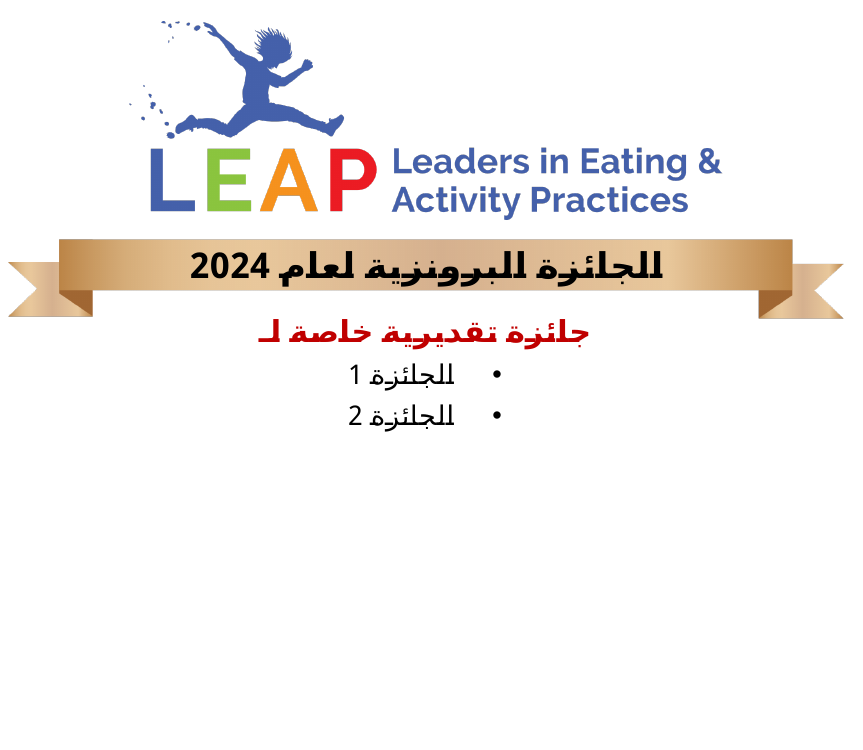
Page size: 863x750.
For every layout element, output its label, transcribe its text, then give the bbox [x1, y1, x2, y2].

list جائزة تقديرية خاصة لـ الجائزة 1 الجائزة 2 [92, 309, 758, 604]
title الجائزة البرونزية لعام 2024 [65, 240, 788, 294]
picture [1, 0, 863, 338]
